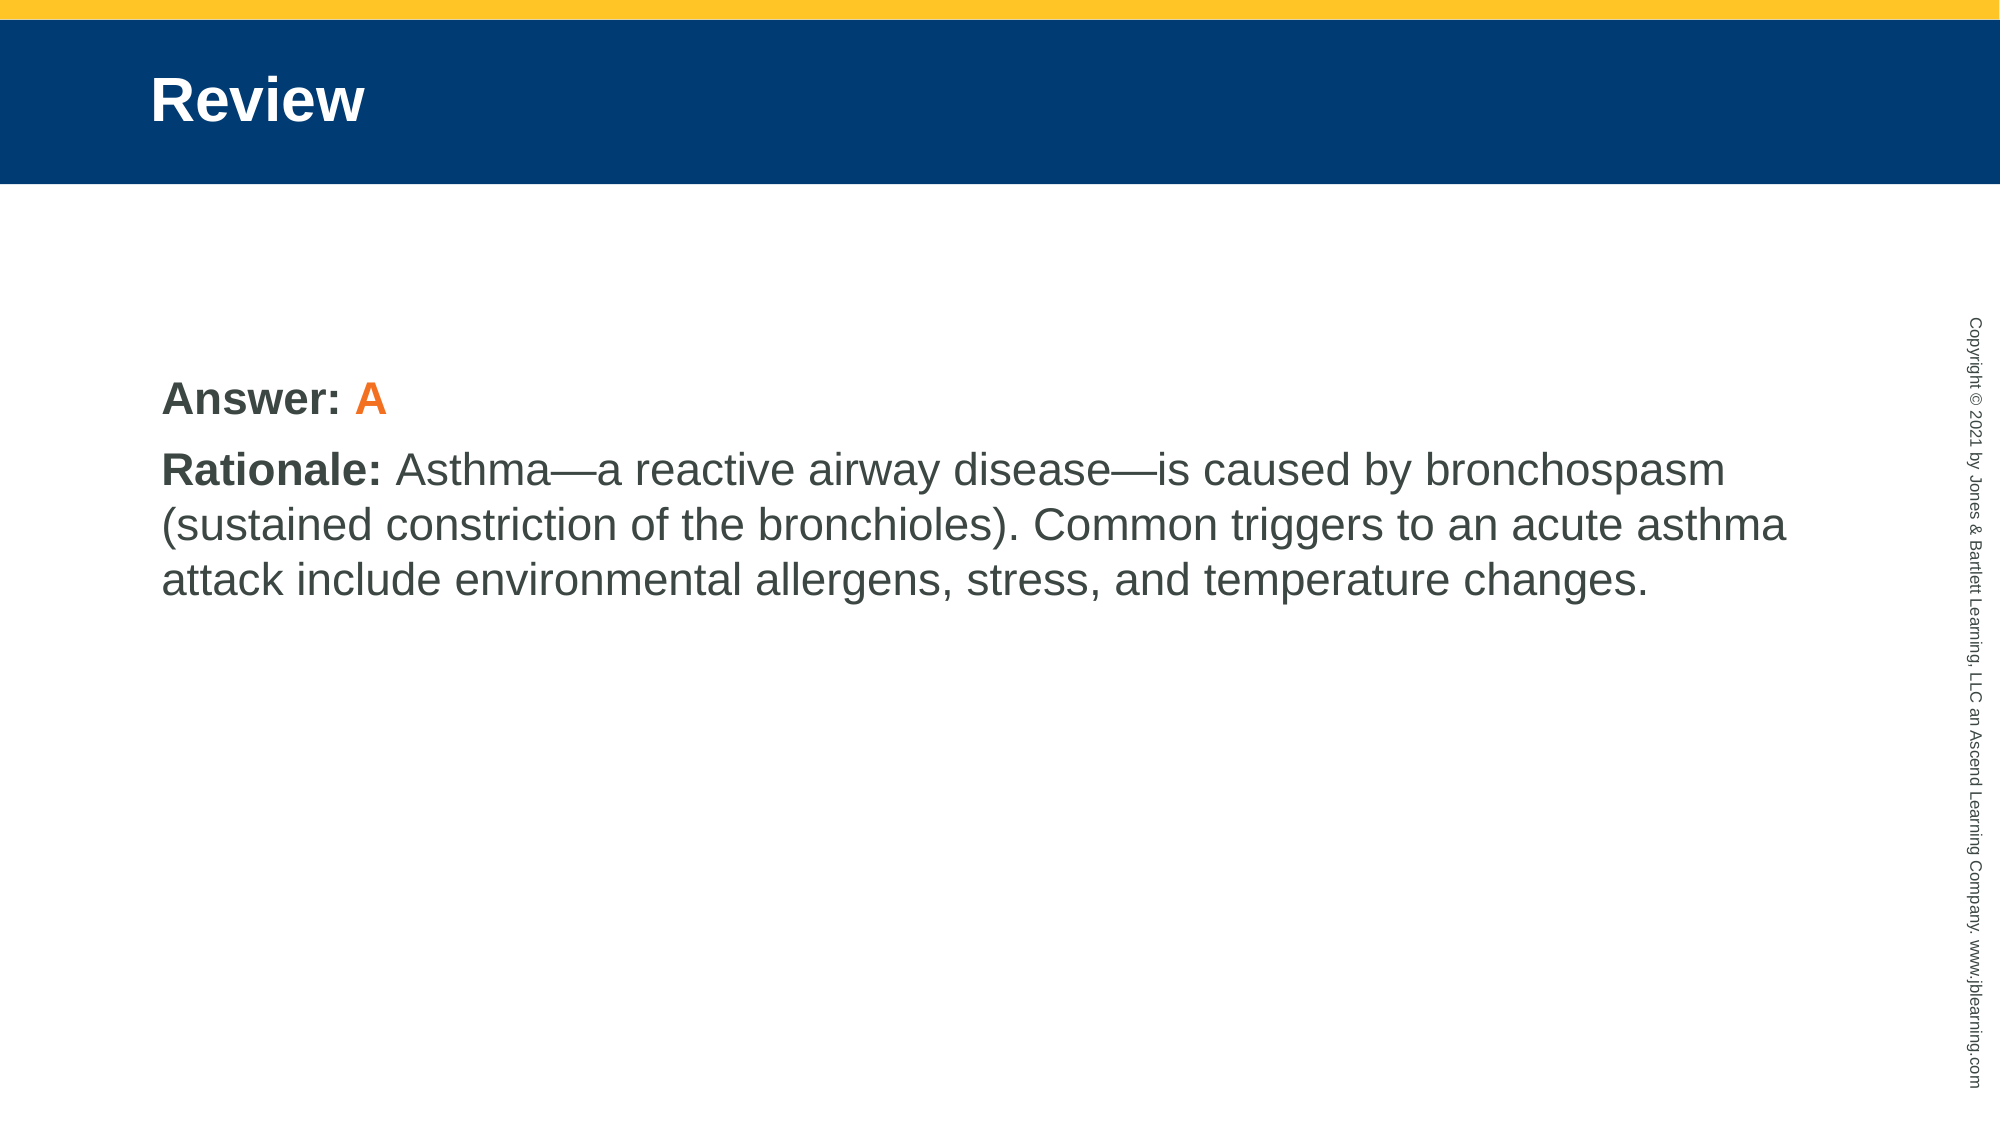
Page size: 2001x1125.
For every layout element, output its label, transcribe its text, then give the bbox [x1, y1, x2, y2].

title Review [0, 19, 2000, 185]
list Answer: A Rationale: Asthma—a reactive airway disease—is caused by bronchospasm (sustained constriction of the bronchioles). Common triggers to an acute asthma attack include environmental allergens, stress, and temperature changes. [146, 361, 1859, 1016]
